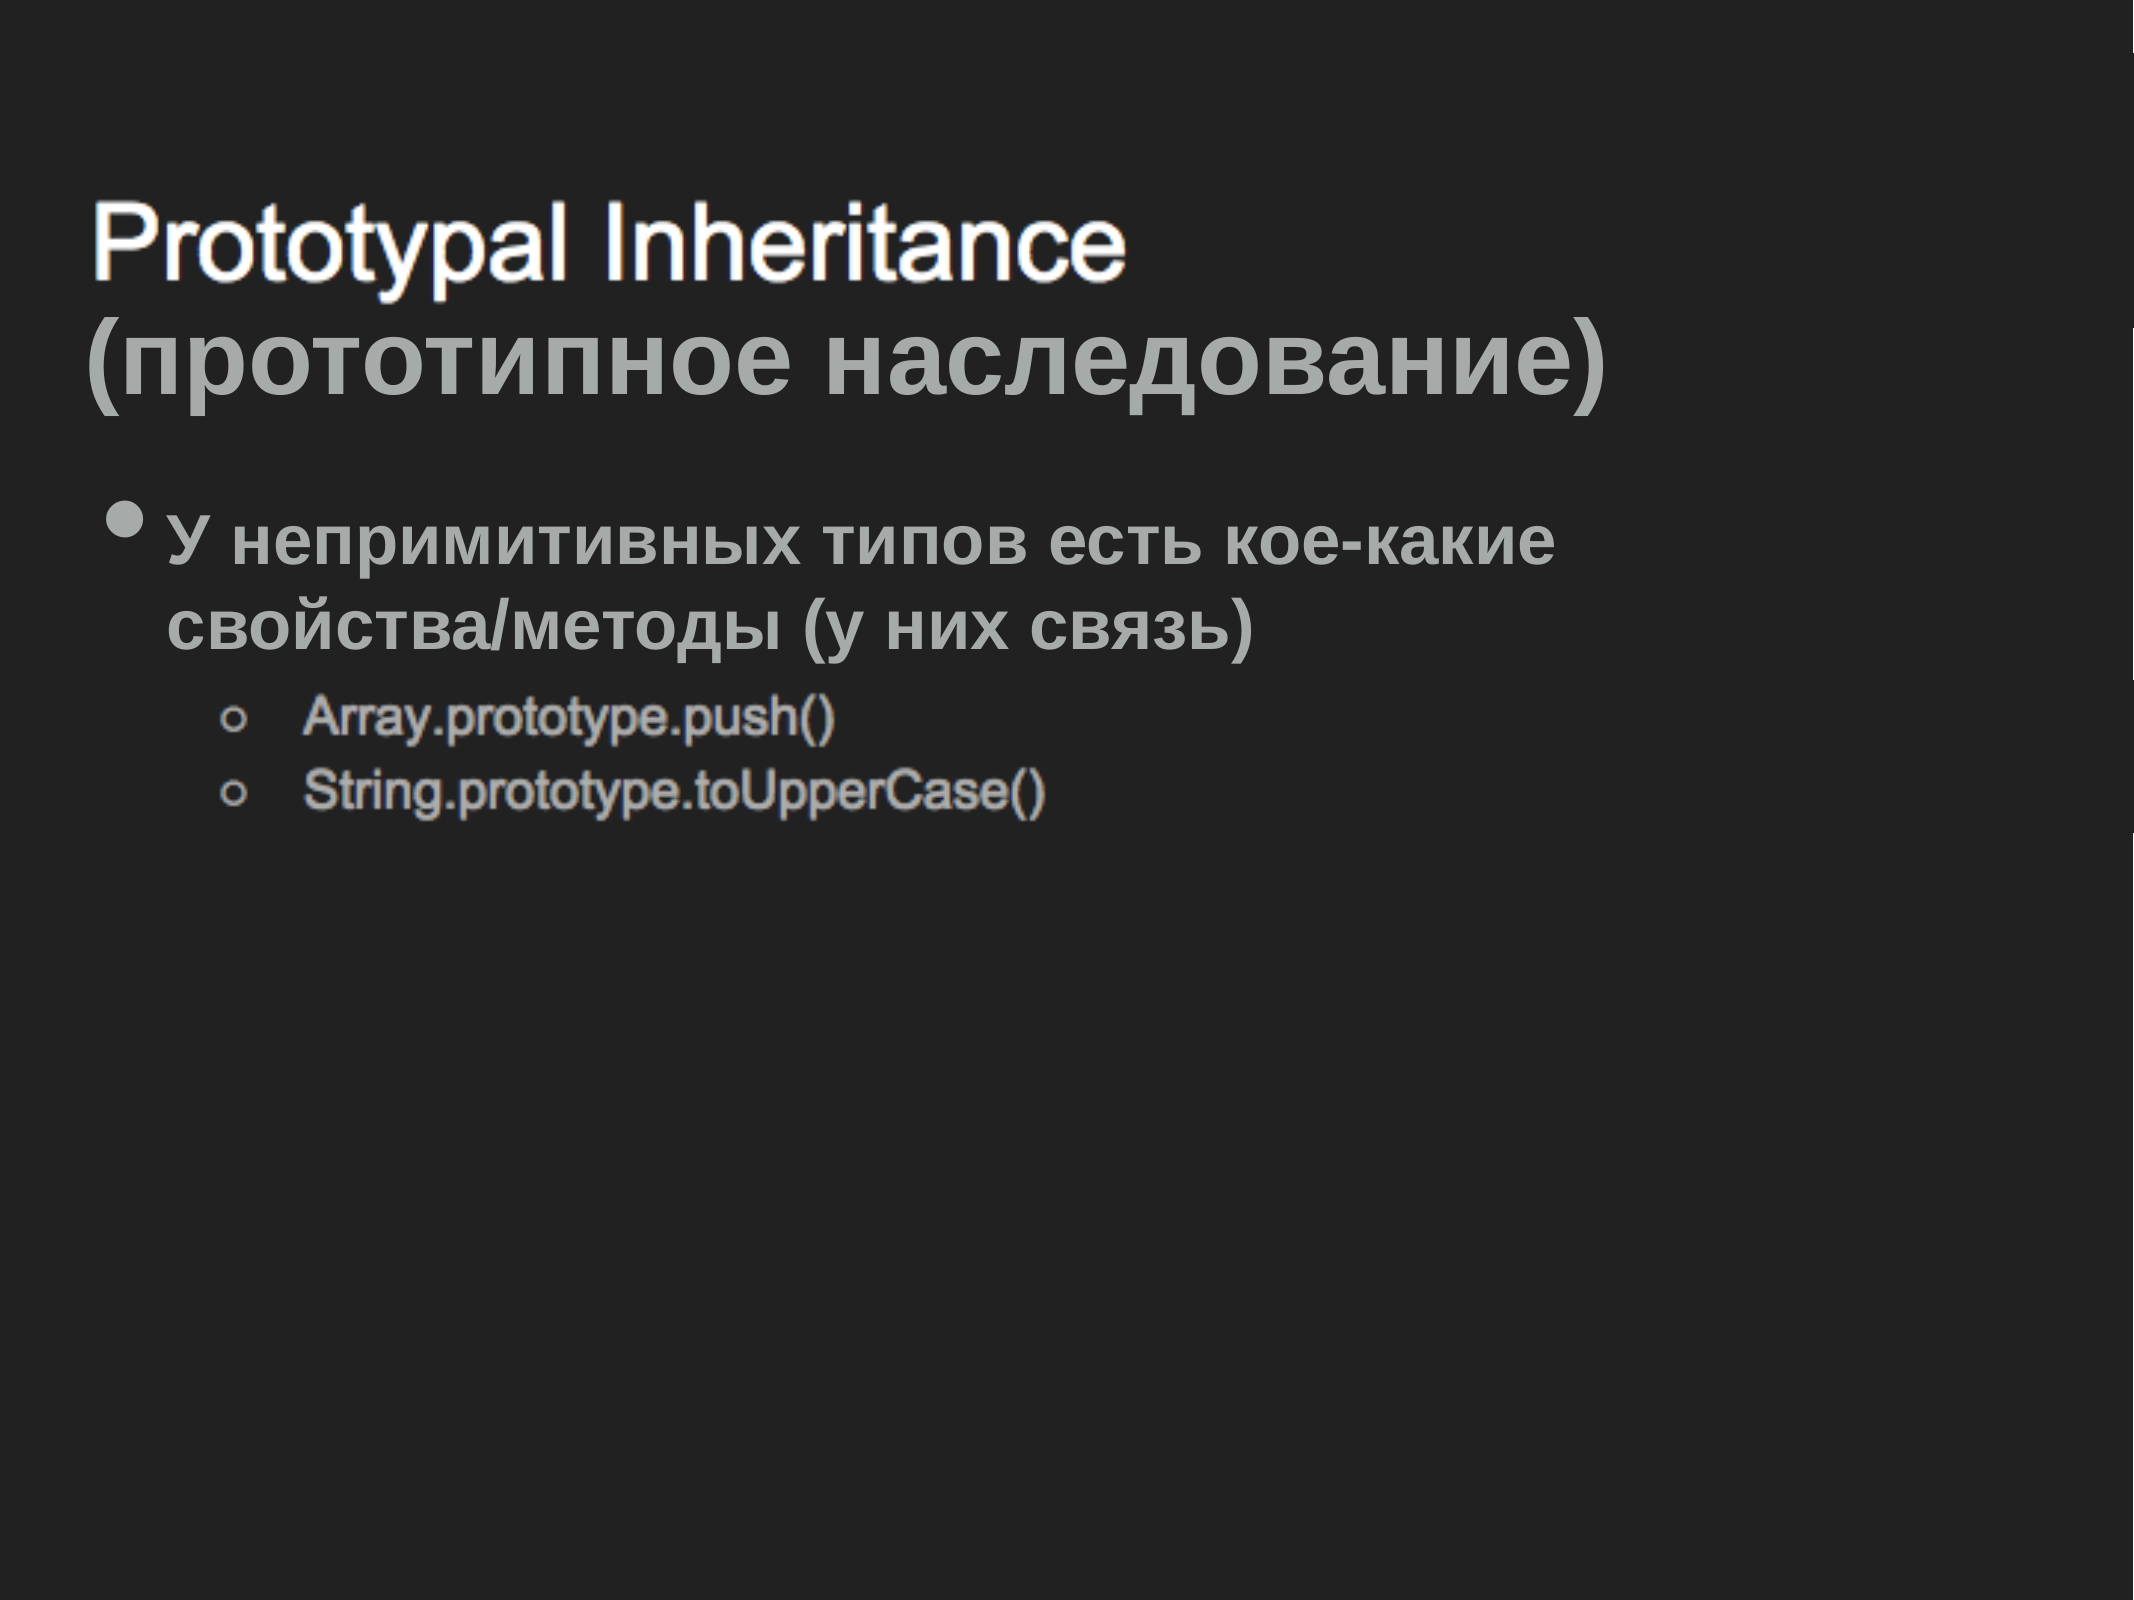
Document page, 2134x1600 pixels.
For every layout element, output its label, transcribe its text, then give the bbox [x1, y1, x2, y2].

text_box У непримитивных типов есть кое-какие свойства/методы (у них связь) [93, 485, 1820, 672]
picture [0, 680, 2134, 834]
picture [0, 53, 2134, 328]
text_box (прототипное наследование) [75, 328, 1619, 425]
